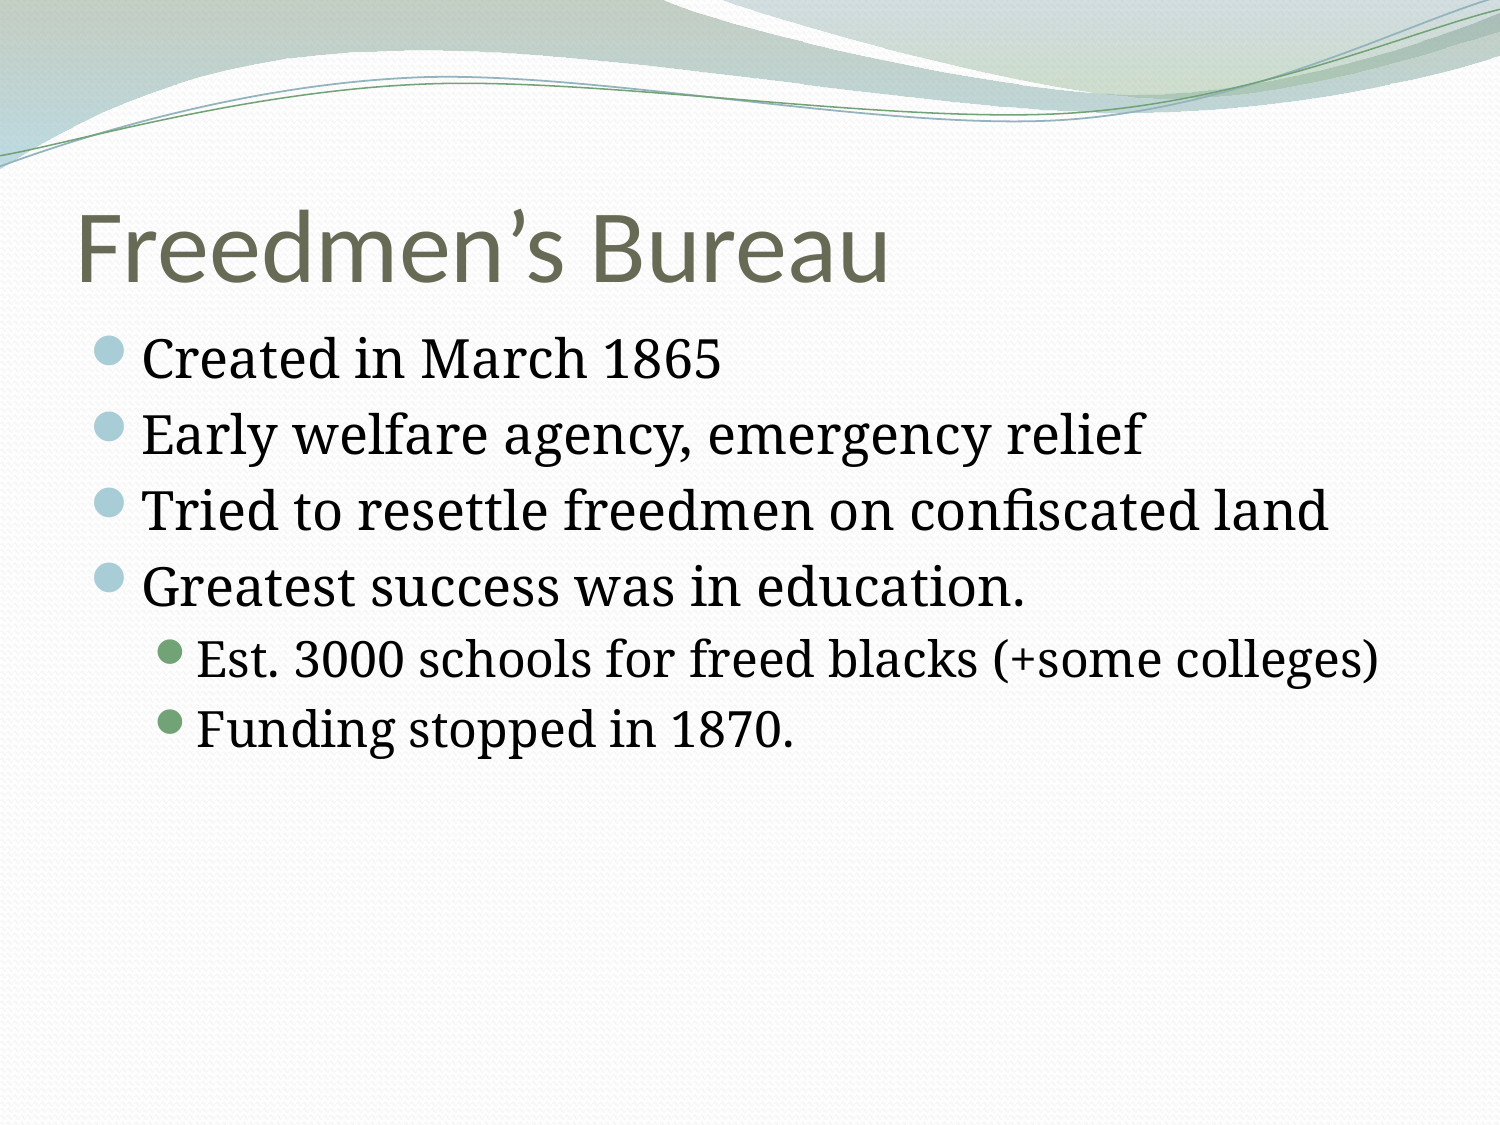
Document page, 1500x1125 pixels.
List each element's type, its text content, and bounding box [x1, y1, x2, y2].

title Freedmen’s Bureau [75, 115, 1425, 303]
list Created in March 1865 Early welfare agency, emergency relief Tried to resettle freedmen on confiscated land Greatest success was in education. Est. 3000 schools for freed blacks (+some colleges) Funding stopped in 1870. [75, 317, 1425, 1038]
